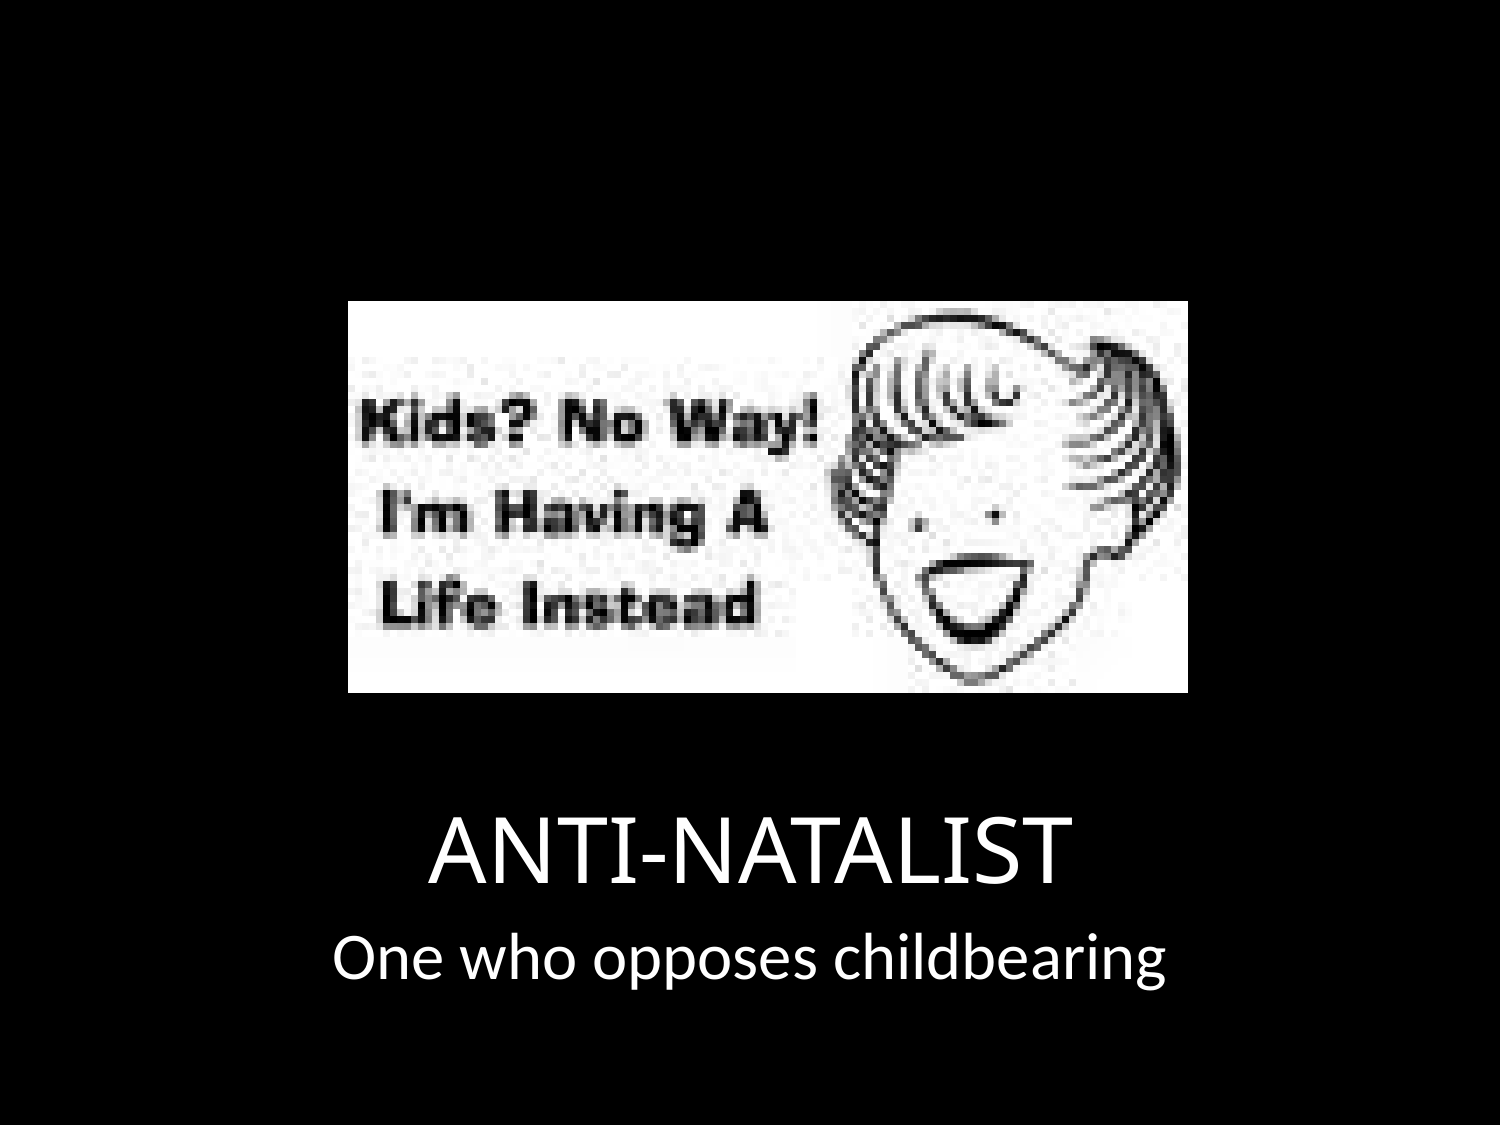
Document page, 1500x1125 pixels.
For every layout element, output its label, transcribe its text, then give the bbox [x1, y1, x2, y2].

title ANTI-NATALIST [76, 753, 1427, 941]
list One who opposes childbearing [75, 905, 1425, 1005]
picture [348, 300, 1188, 693]
